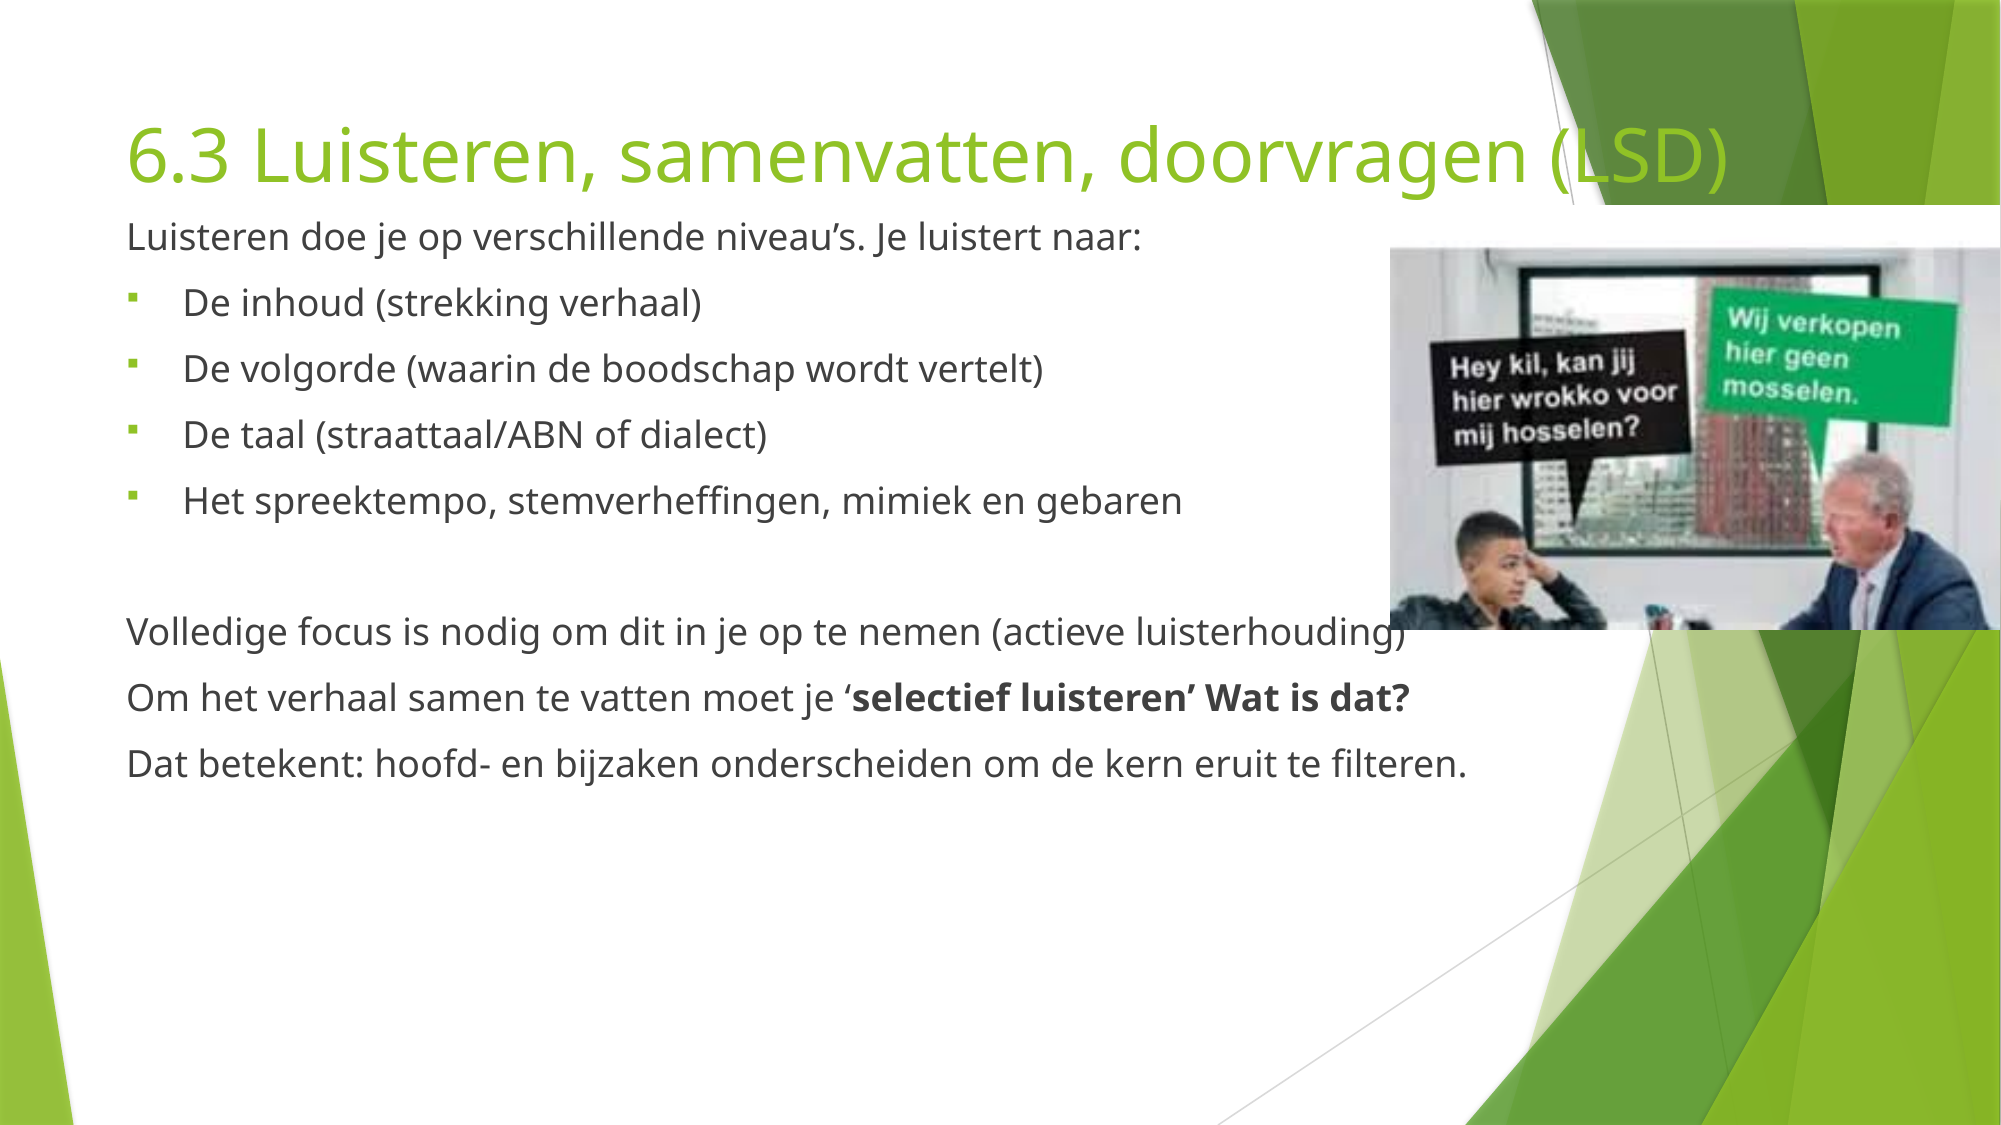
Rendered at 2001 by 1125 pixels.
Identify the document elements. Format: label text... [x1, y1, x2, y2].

title 6.3 Luisteren, samenvatten, doorvragen (LSD) [111, 99, 1749, 205]
picture [1389, 205, 2000, 631]
list Luisteren doe je op verschillende niveau’s. Je luistert naar: De inhoud (strekking verhaal) De volgorde (waarin de boodschap wordt vertelt) De taal (straattaal/ABN of dialect) Het spreektempo, stemverheffingen, mimiek en gebaren Volledige focus is nodig om dit in je op te nemen (actieve luisterhouding) Om het verhaal samen te vatten moet je ‘selectief luisteren’ Wat is dat? Dat betekent: hoofd- en bijzaken onderscheiden om de kern eruit te filteren. [111, 205, 1522, 991]
